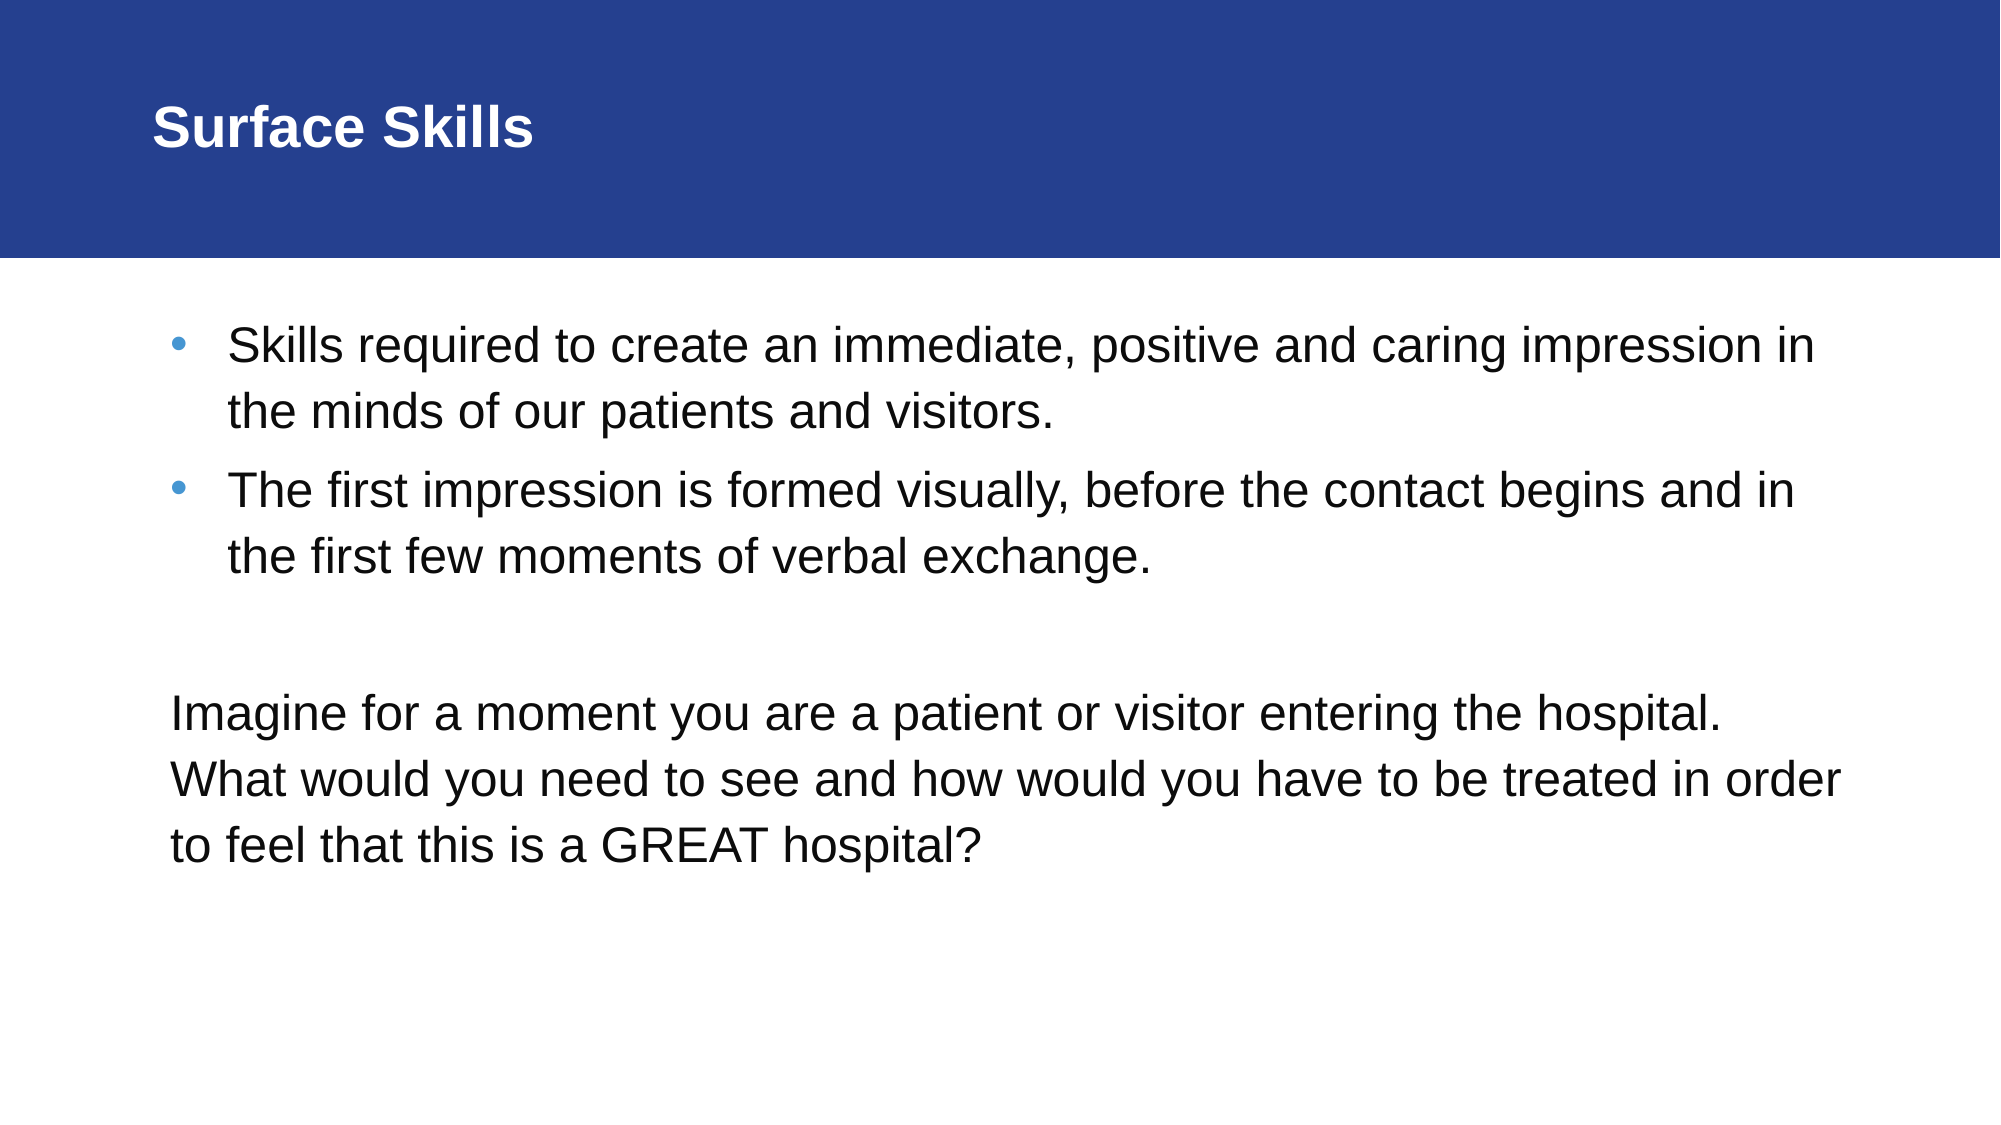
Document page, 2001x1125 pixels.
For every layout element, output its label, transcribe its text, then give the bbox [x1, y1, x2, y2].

title Surface Skills [137, 27, 1863, 231]
list Skills required to create an immediate, positive and caring impression in the minds of our patients and visitors. The first impression is formed visually, before the contact begins and in the first few moments of verbal exchange. Imagine for a moment you are a patient or visitor entering the hospital. What would you need to see and how would you have to be treated in order to feel that this is a GREAT hospital? [137, 299, 1863, 1025]
